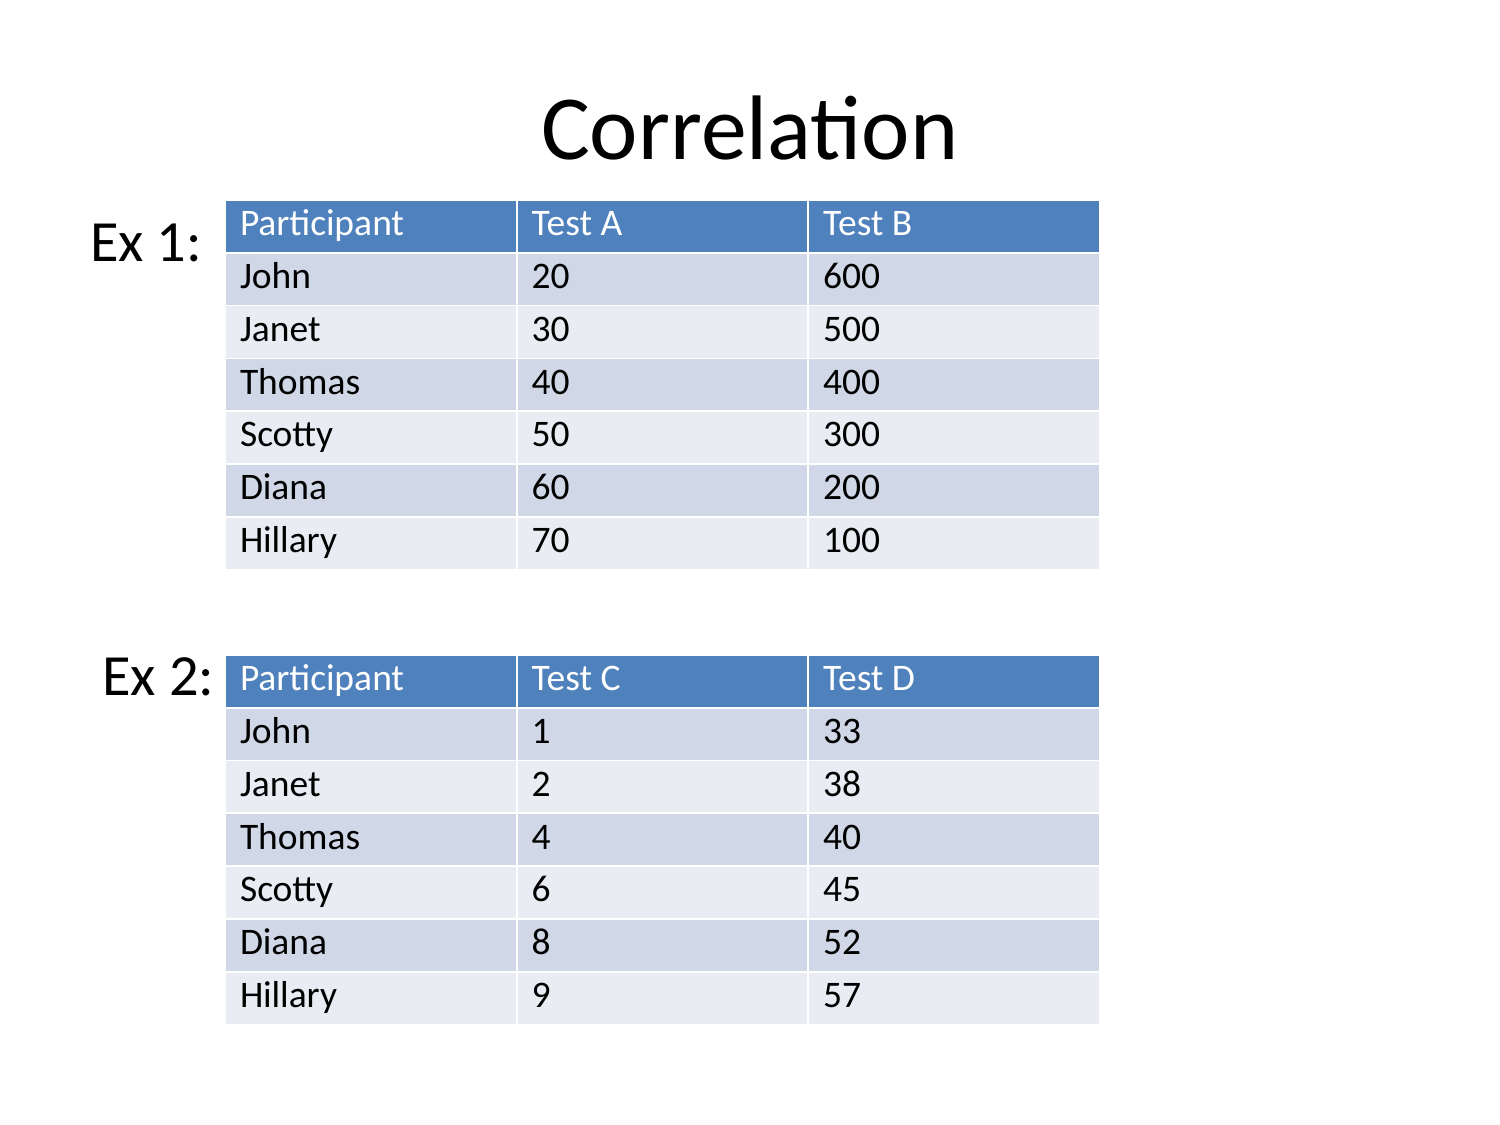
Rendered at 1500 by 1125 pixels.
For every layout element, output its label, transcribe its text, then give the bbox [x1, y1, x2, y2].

table_cell 40 [518, 359, 807, 410]
table_cell 300 [809, 412, 1099, 463]
table_cell 60 [518, 465, 807, 516]
table_cell 9 [518, 975, 807, 1024]
table_cell Hillary [226, 518, 516, 569]
table_cell Scotty [226, 412, 516, 463]
table_cell Janet [226, 306, 516, 358]
table_cell Diana [226, 465, 516, 516]
table_cell 57 [809, 975, 1099, 1024]
table_header Participant [226, 201, 516, 252]
table_cell 50 [518, 412, 807, 463]
table_cell 200 [809, 465, 1099, 516]
title Correlation [75, 45, 1425, 187]
table_cell 400 [809, 359, 1099, 410]
list Ex 1: [75, 187, 1425, 788]
table_header Test B [809, 201, 1099, 252]
table_cell 500 [809, 306, 1099, 358]
table_cell 100 [809, 518, 1099, 569]
table_cell John [226, 254, 516, 305]
text_box Ex 2: [87, 637, 1438, 975]
table_cell 20 [518, 254, 807, 305]
table_header Test A [518, 201, 807, 252]
table_cell Thomas [226, 359, 516, 410]
table_cell 30 [518, 306, 807, 358]
table_cell 600 [809, 254, 1099, 305]
table_cell Hillary [226, 975, 516, 1024]
table_cell 70 [518, 518, 807, 569]
